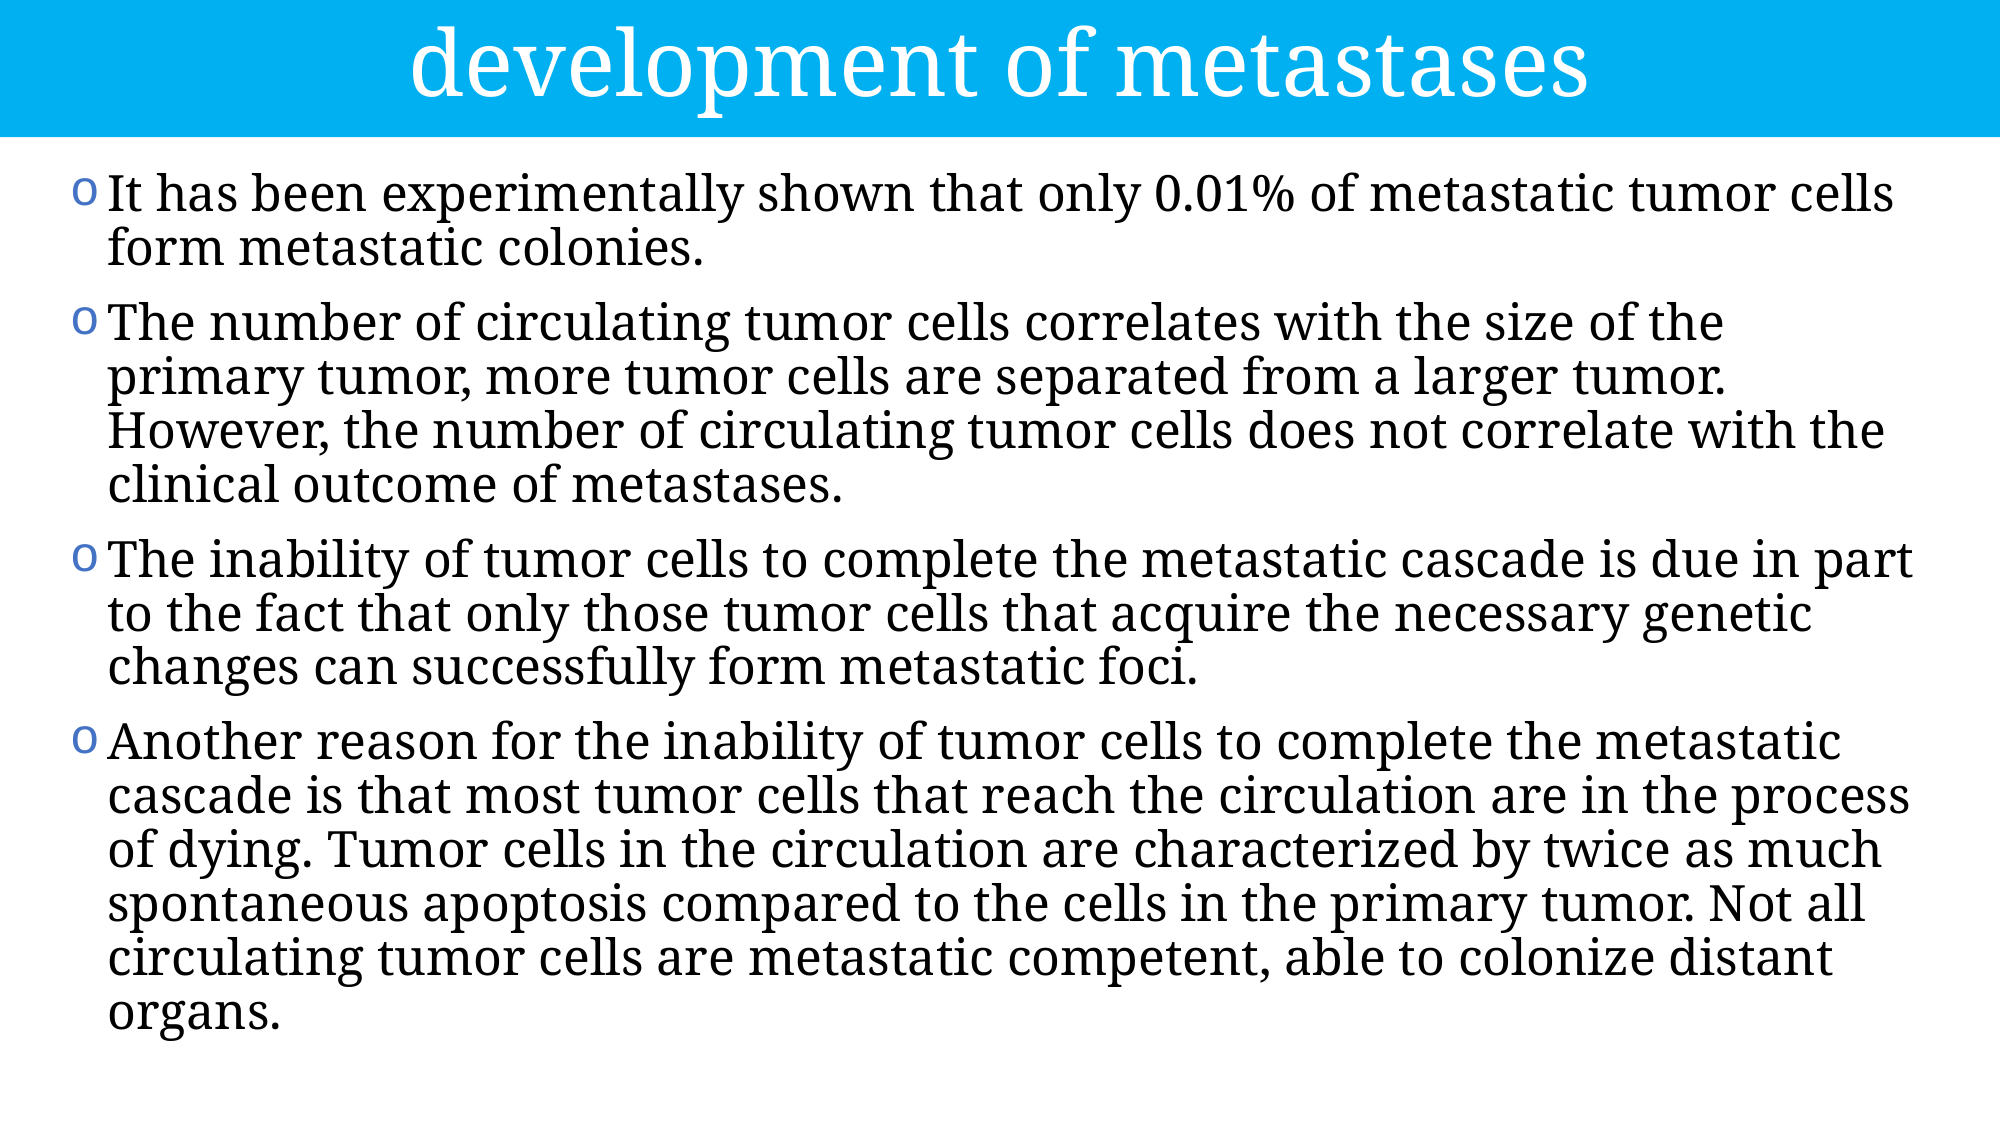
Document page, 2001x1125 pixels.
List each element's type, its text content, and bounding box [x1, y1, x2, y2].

text_box development of metastases [0, 0, 2000, 138]
list It has been experimentally shown that only 0.01% of metastatic tumor cells form metastatic colonies. The number of circulating tumor cells correlates with the size of the primary tumor, more tumor cells are separated from a larger tumor. However, the number of circulating tumor cells does not correlate with the clinical outcome of metastases. The inability of tumor cells to complete the metastatic cascade is due in part to the fact that only those tumor cells that acquire the necessary genetic changes can successfully form metastatic foci. Another reason for the inability of tumor cells to complete the metastatic cascade is that most tumor cells that reach the circulation are in the process of dying. Tumor cells in the circulation are characterized by twice as much spontaneous apoptosis compared to the cells in the primary tumor. Not all circulating tumor cells are metastatic competent, able to colonize distant organs. [55, 160, 1945, 1106]
